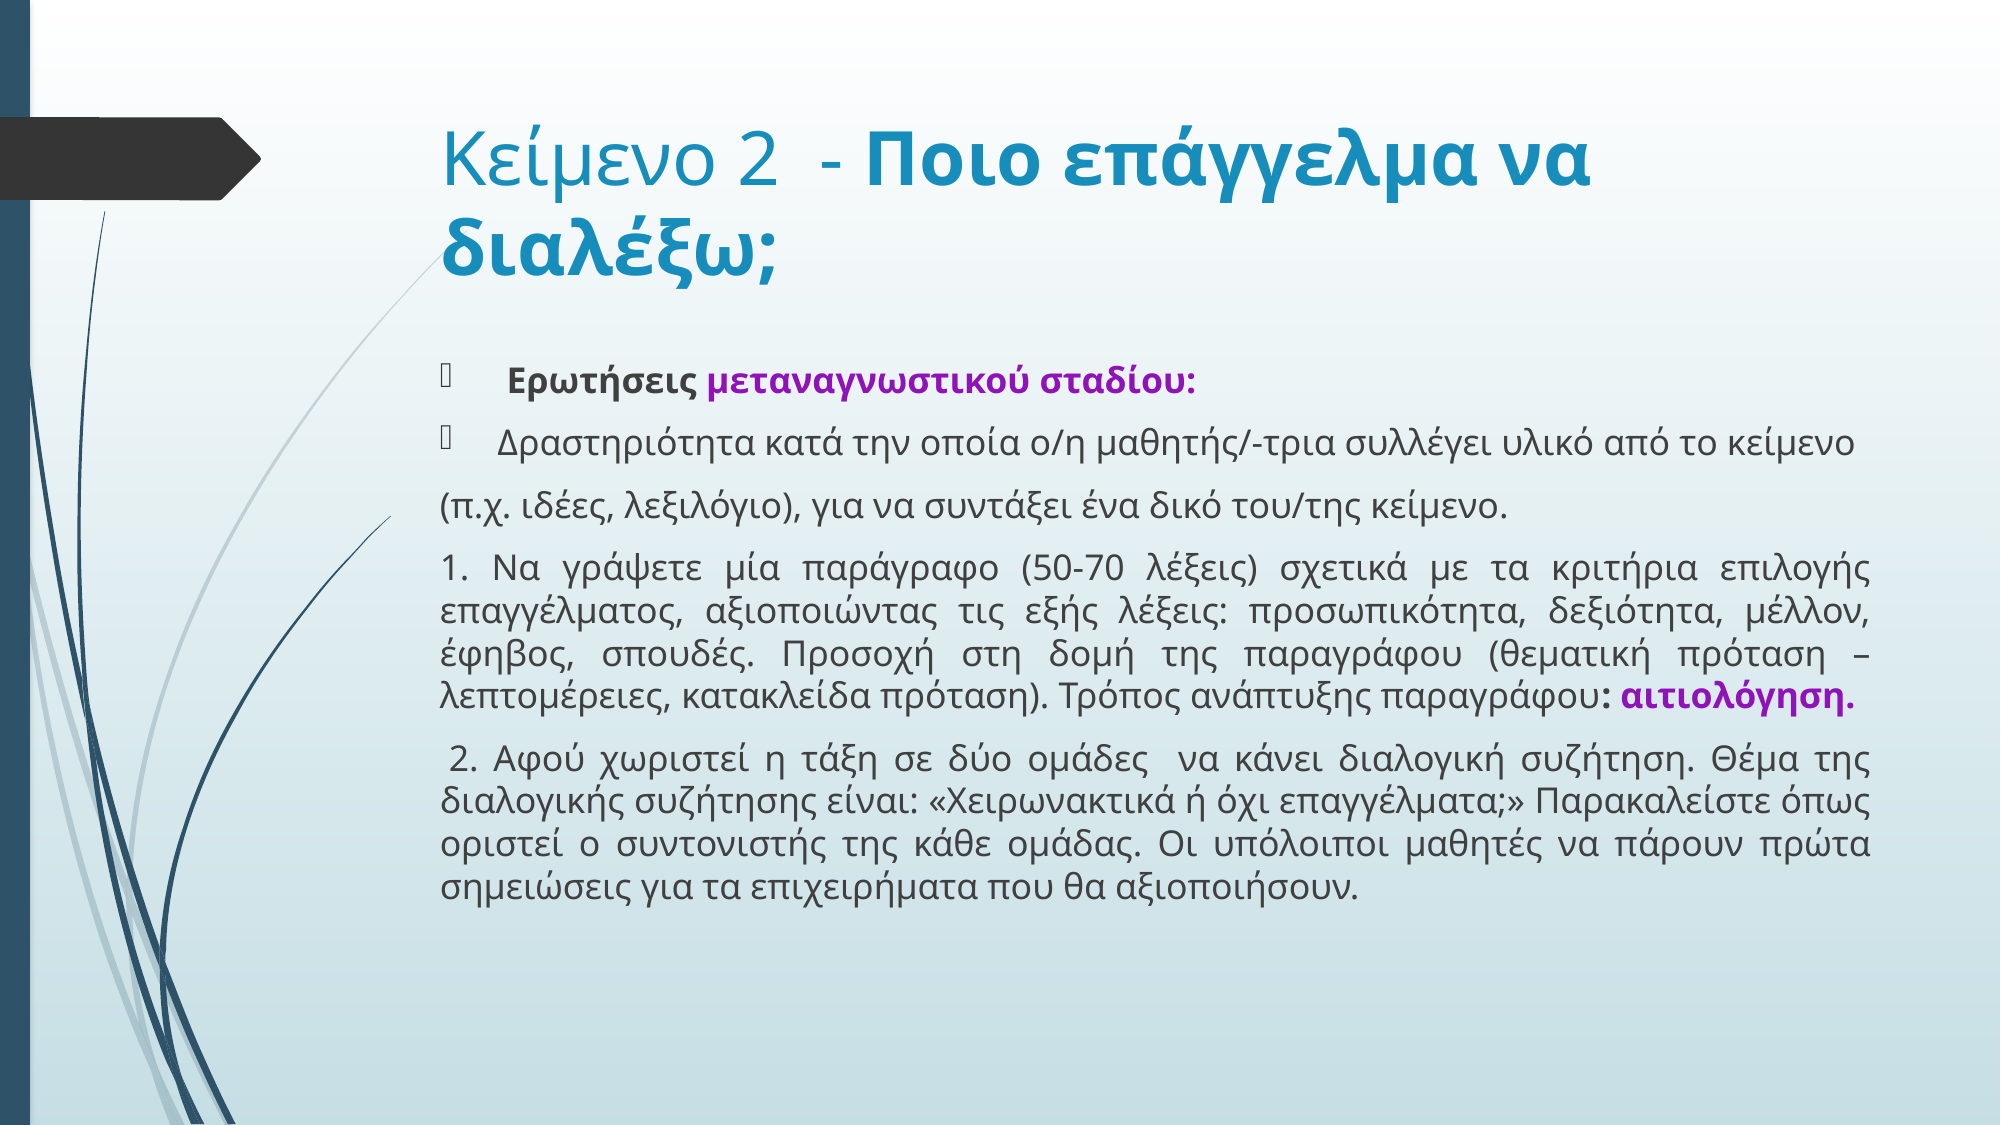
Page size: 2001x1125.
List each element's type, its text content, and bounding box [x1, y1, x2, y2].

list Ερωτήσεις μεταναγνωστικού σταδίου: Δραστηριότητα κατά την οποία ο/η μαθητής/-τρια συλλέγει υλικό από το κείμενο (π.χ. ιδέες, λεξιλόγιο), για να συντάξει ένα δικό του/της κείμενο. 1. Να γράψετε μία παράγραφο (50-70 λέξεις) σχετικά με τα κριτήρια επιλογής επαγγέλματος, αξιοποιώντας τις εξής λέξεις: προσωπικότητα, δεξιότητα, μέλλον, έφηβος, σπουδές. Προσοχή στη δομή της παραγράφου (θεματική πρόταση – λεπτομέρειες, κατακλείδα πρόταση). Τρόπος ανάπτυξης παραγράφου: αιτιολόγηση. 2. Αφού χωριστεί η τάξη σε δύο ομάδες να κάνει διαλογική συζήτηση. Θέμα της διαλογικής συζήτησης είναι: «Χειρωνακτικά ή όχι επαγγέλματα;» Παρακαλείστε όπως οριστεί ο συντονιστής της κάθε ομάδας. Οι υπόλοιποι μαθητές να πάρουν πρώτα σημειώσεις για τα επιχειρήματα που θα αξιοποιήσουν. [424, 350, 1888, 970]
title Κείμενο 2 - Ποιο επάγγελμα να διαλέξω; [425, 102, 1888, 313]
